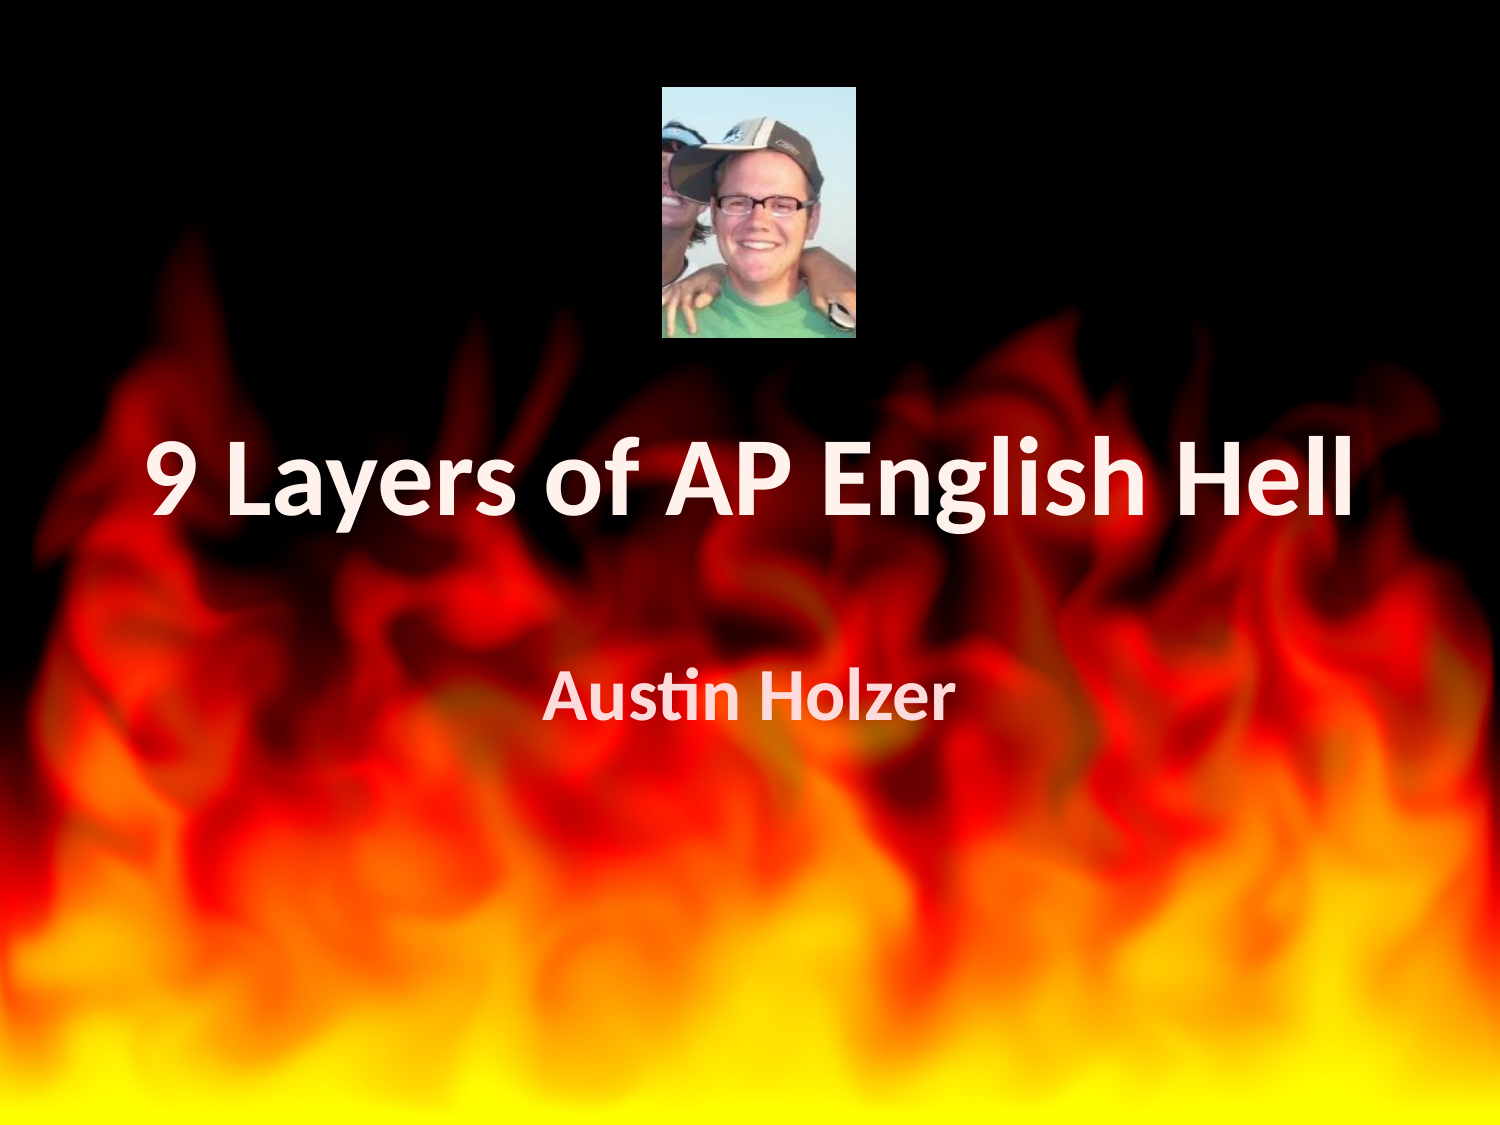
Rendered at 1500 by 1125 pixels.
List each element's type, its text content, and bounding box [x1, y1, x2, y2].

subtitle Austin Holzer [225, 637, 1275, 925]
title 9 Layers of AP English Hell [112, 349, 1388, 591]
picture [0, 0, 1500, 1125]
